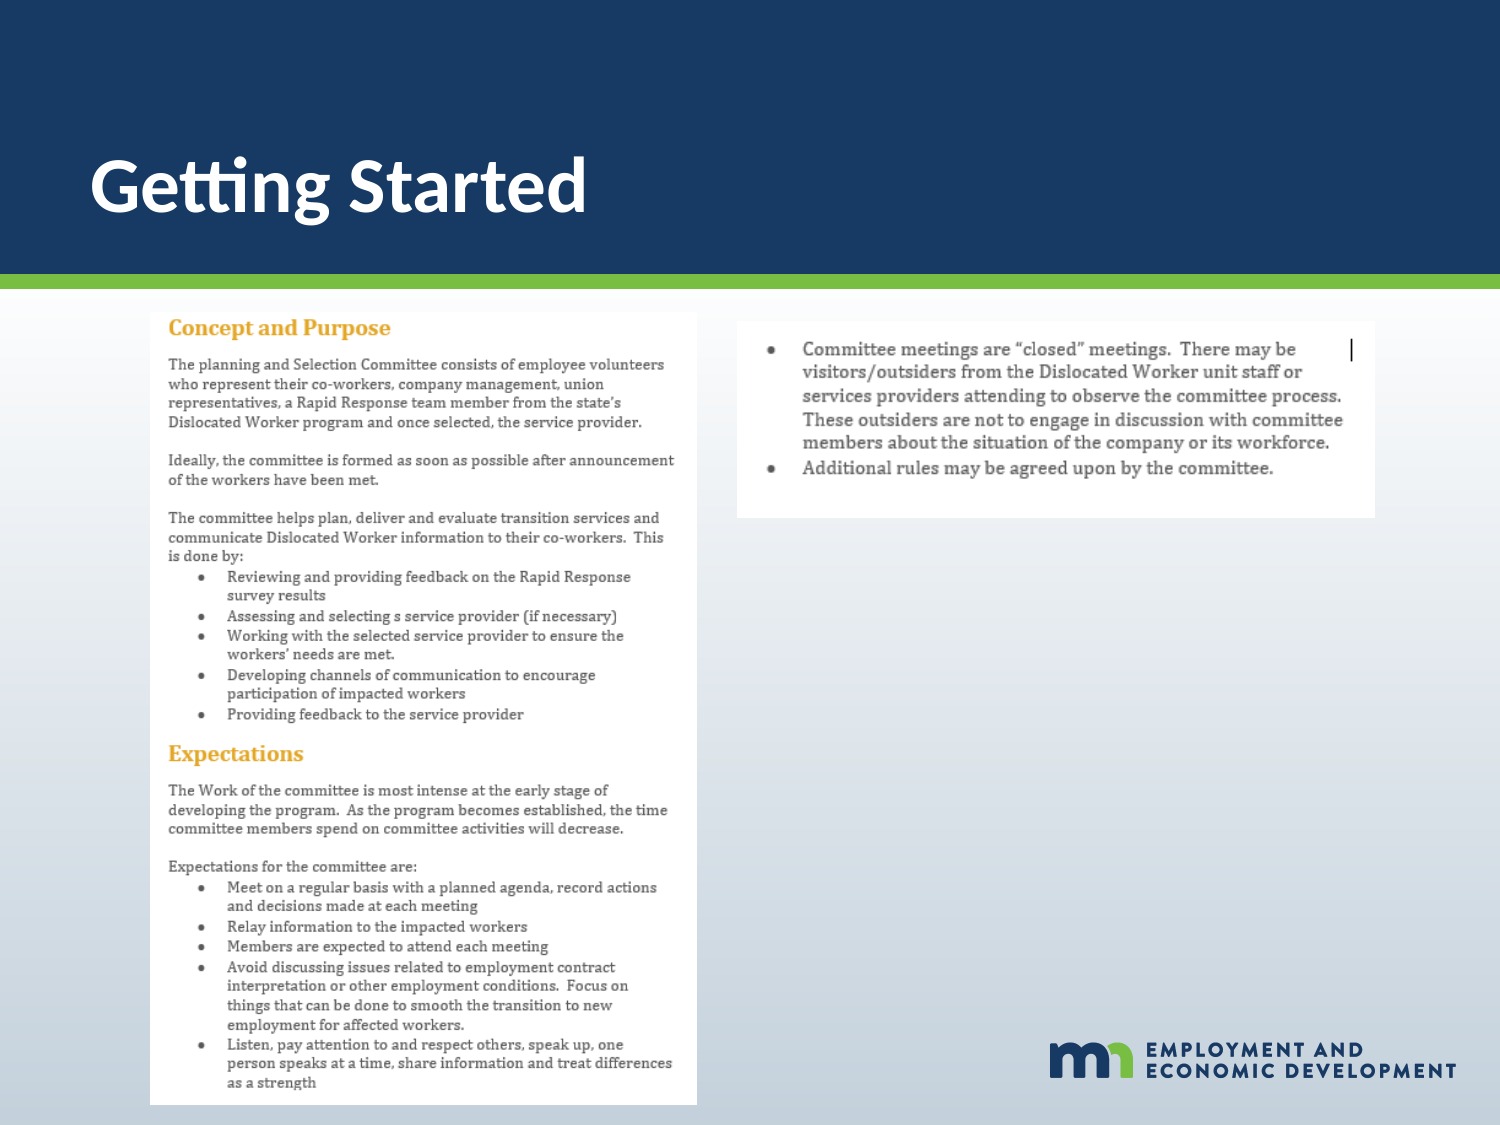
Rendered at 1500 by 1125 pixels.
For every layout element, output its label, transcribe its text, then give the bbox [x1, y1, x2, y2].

picture [0, 0, 1500, 1125]
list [149, 312, 697, 1105]
title Getting Started [75, 99, 1425, 263]
